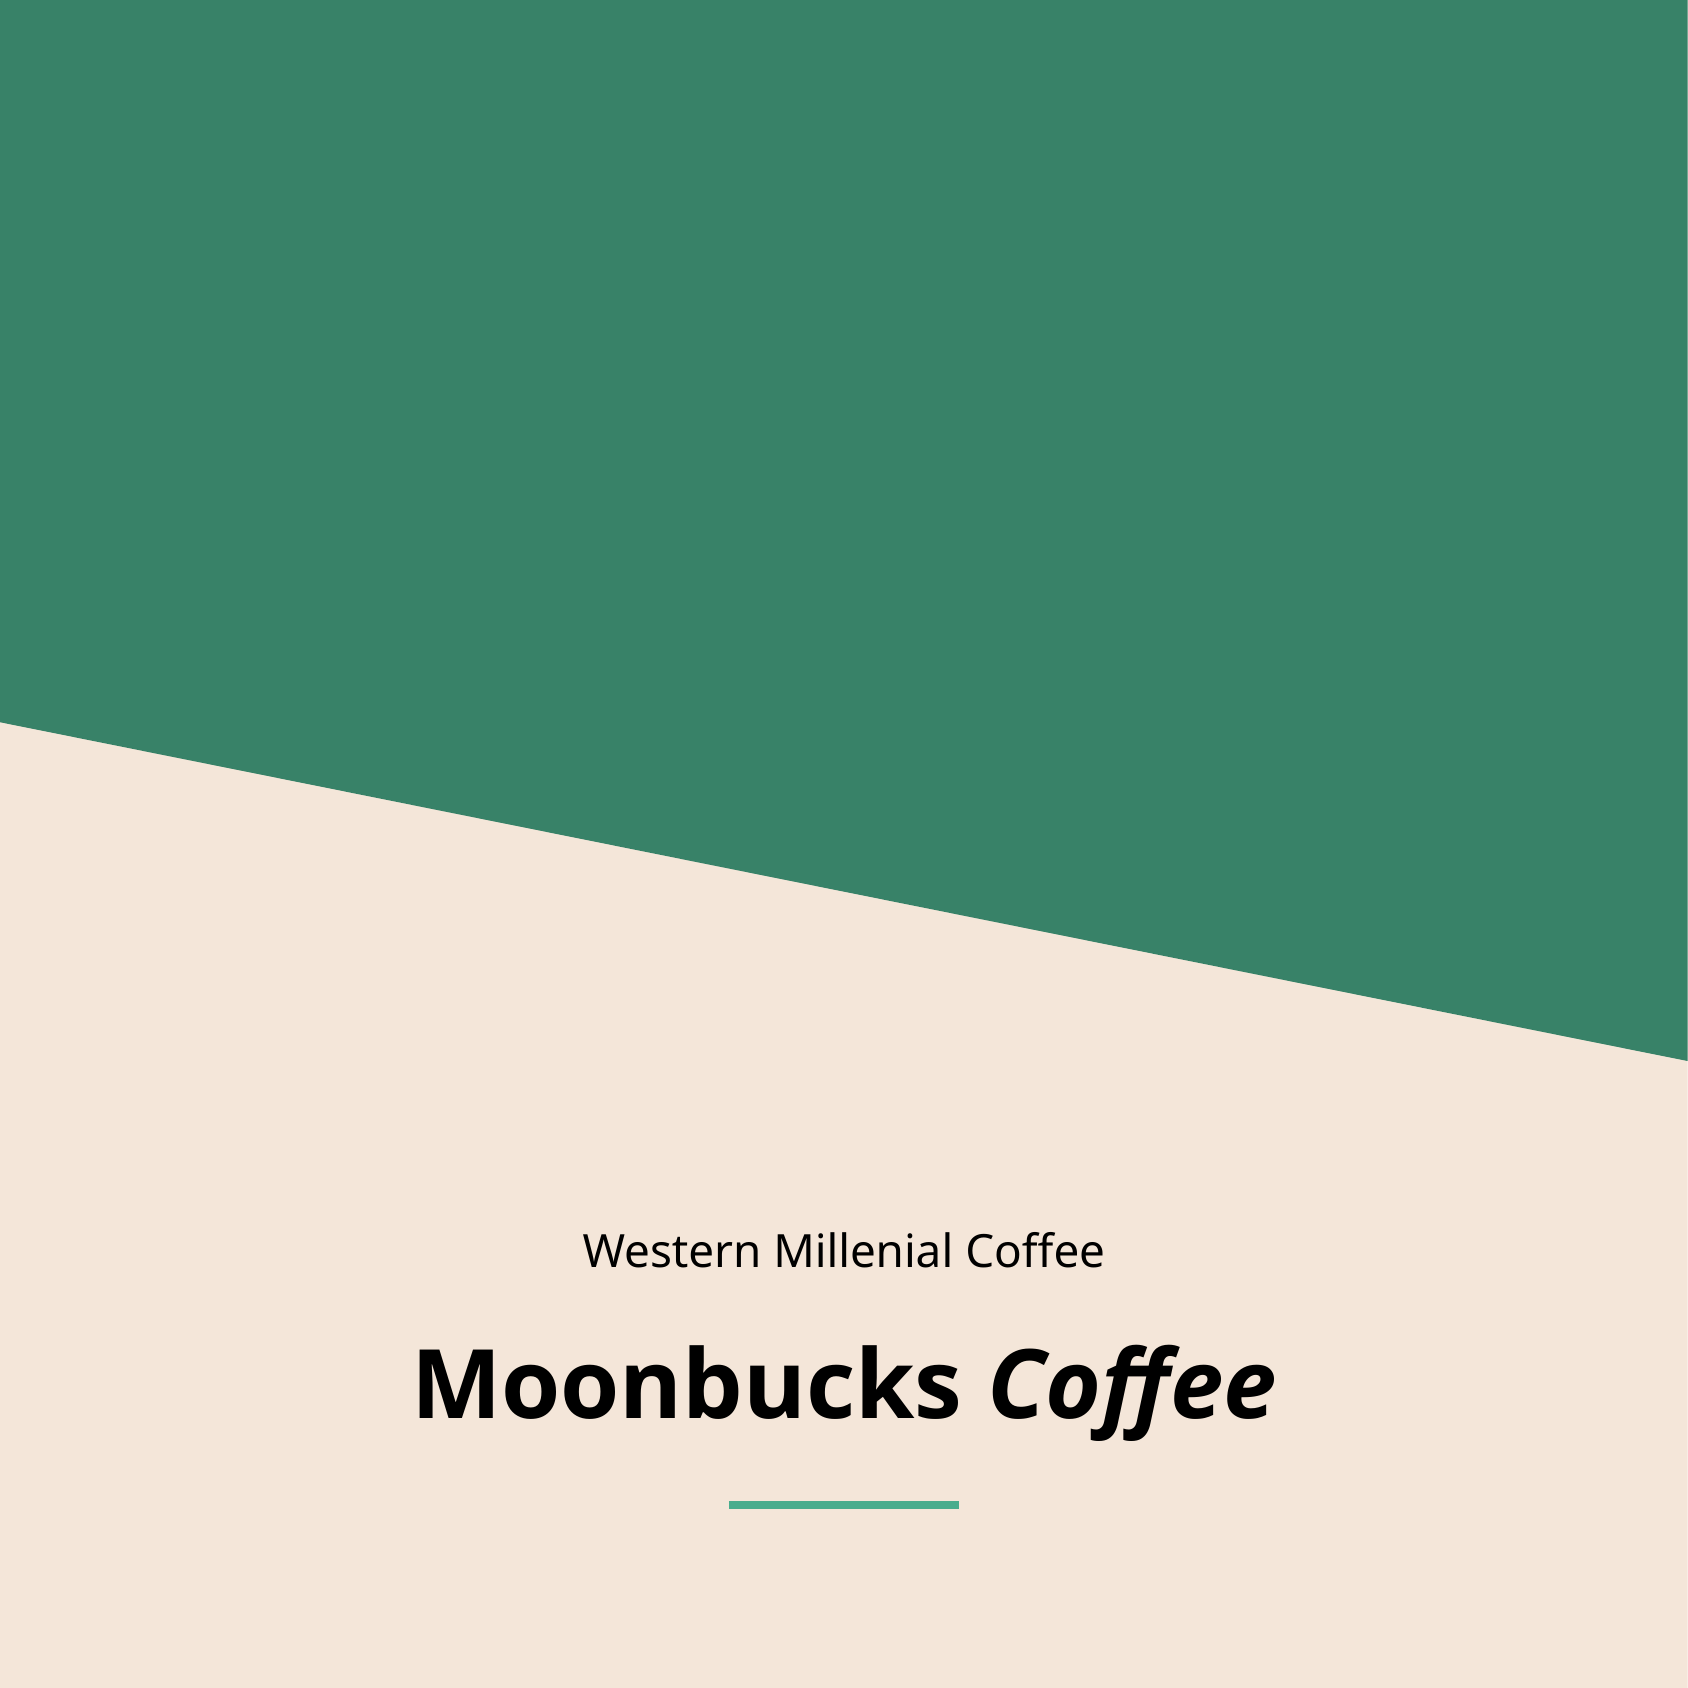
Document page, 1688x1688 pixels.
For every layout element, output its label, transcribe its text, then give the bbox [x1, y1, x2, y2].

text_box Moonbucks Coffee [396, 1315, 1292, 1446]
text_box Western Millenial Coffee [567, 1214, 1120, 1285]
picture [303, 182, 1384, 1105]
